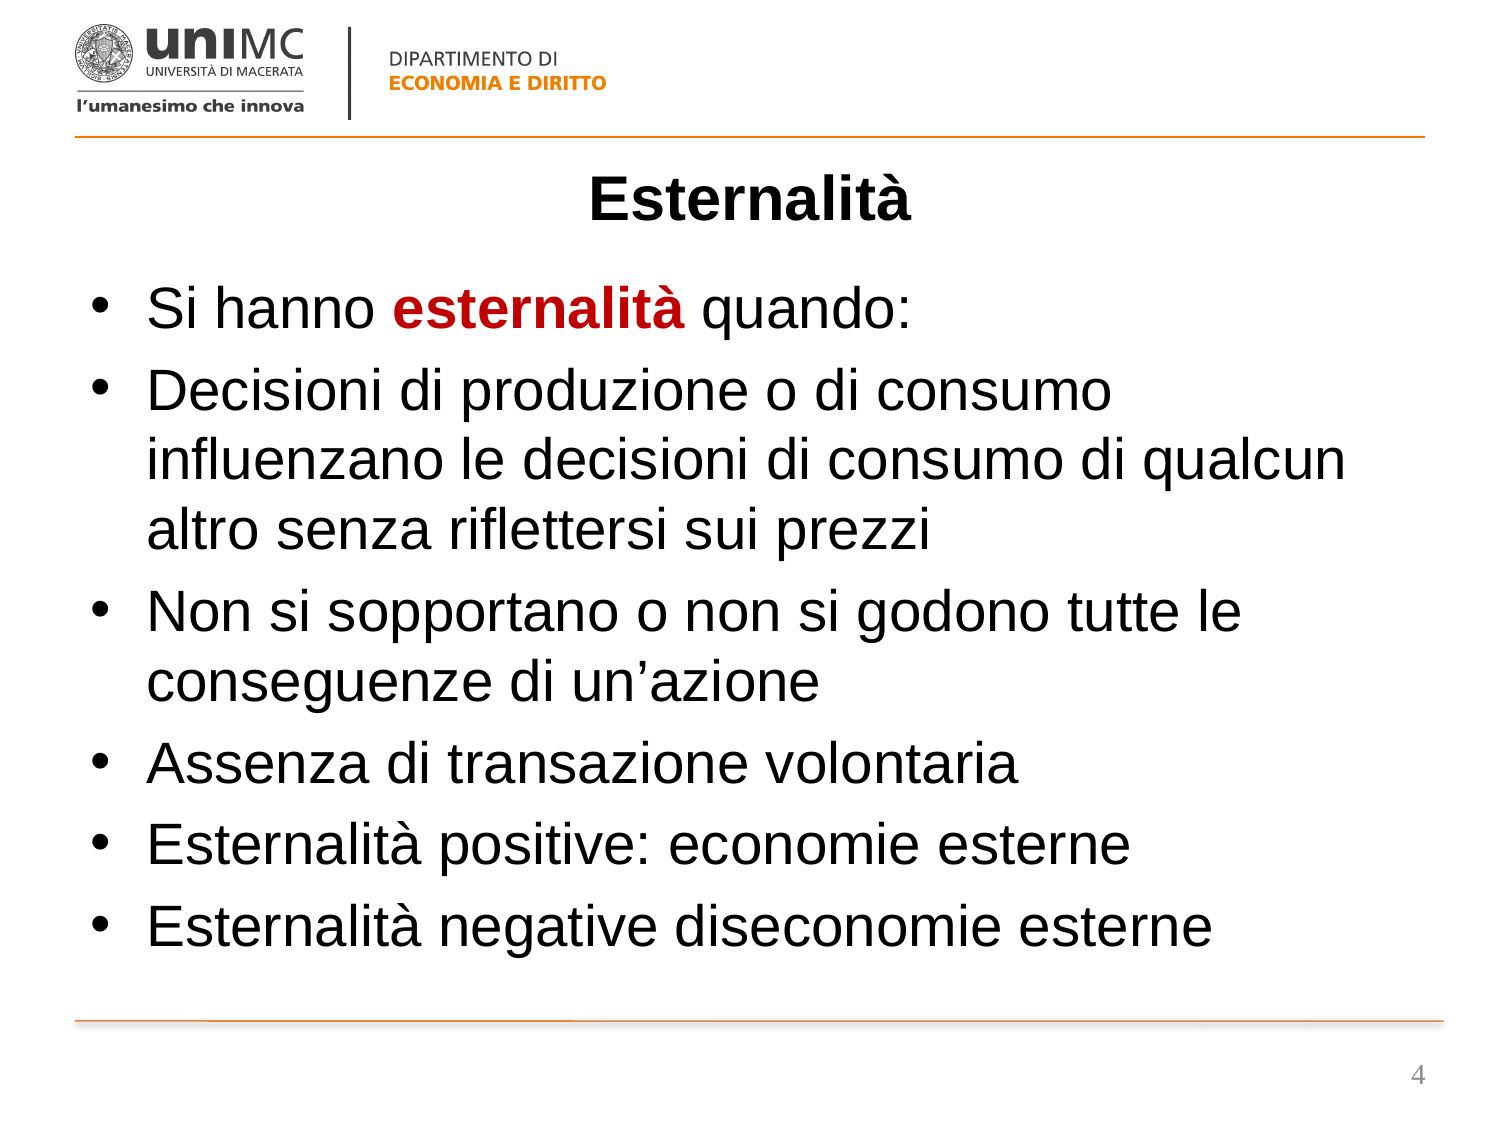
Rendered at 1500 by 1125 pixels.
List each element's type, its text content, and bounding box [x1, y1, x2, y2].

picture [75, 24, 1425, 138]
list Si hanno esternalità quando: Decisioni di produzione o di consumo influenzano le decisioni di consumo di qualcun altro senza riflettersi sui prezzi Non si sopportano o non si godono tutte le conseguenze di un’azione Assenza di transazione volontaria Esternalità positive: economie esterne Esternalità negative diseconomie esterne [75, 262, 1425, 1005]
slide_number 4 [1091, 1042, 1442, 1103]
title Esternalità [75, 149, 1425, 241]
